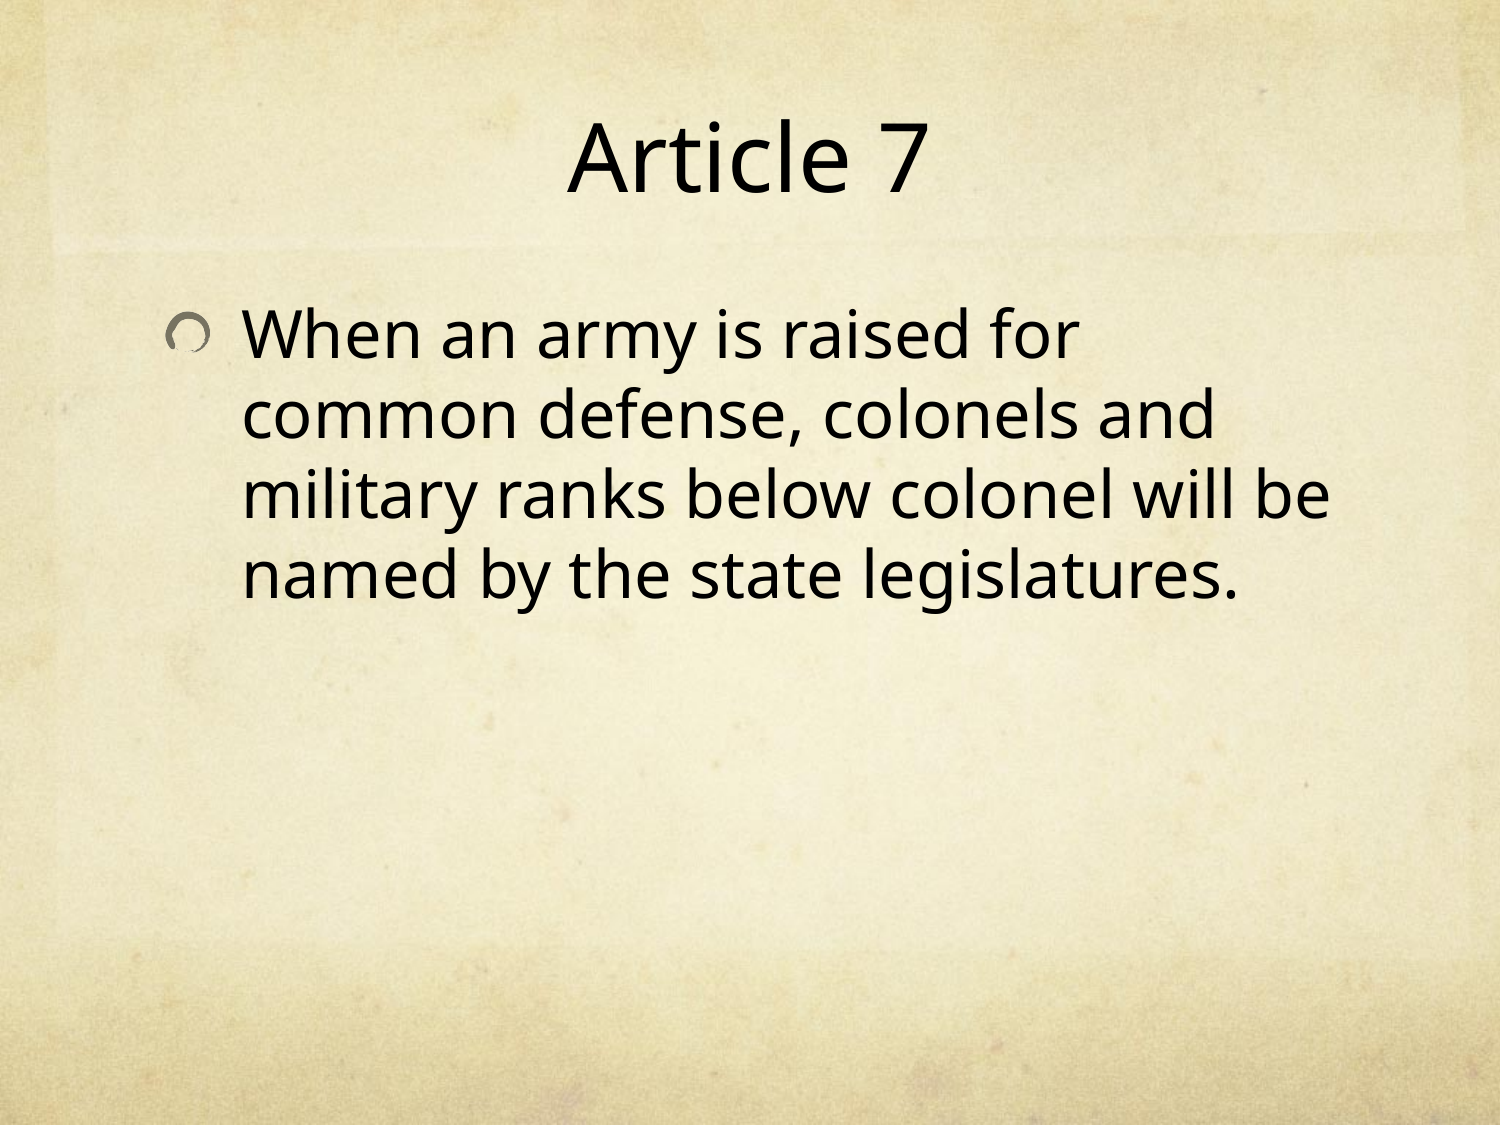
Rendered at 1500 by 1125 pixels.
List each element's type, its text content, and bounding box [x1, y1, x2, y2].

title Article 7 [150, 82, 1350, 225]
picture [0, 0, 1500, 1125]
list When an army is raised for common defense, colonels and military ranks below colonel will be named by the state legislatures. [150, 284, 1350, 950]
